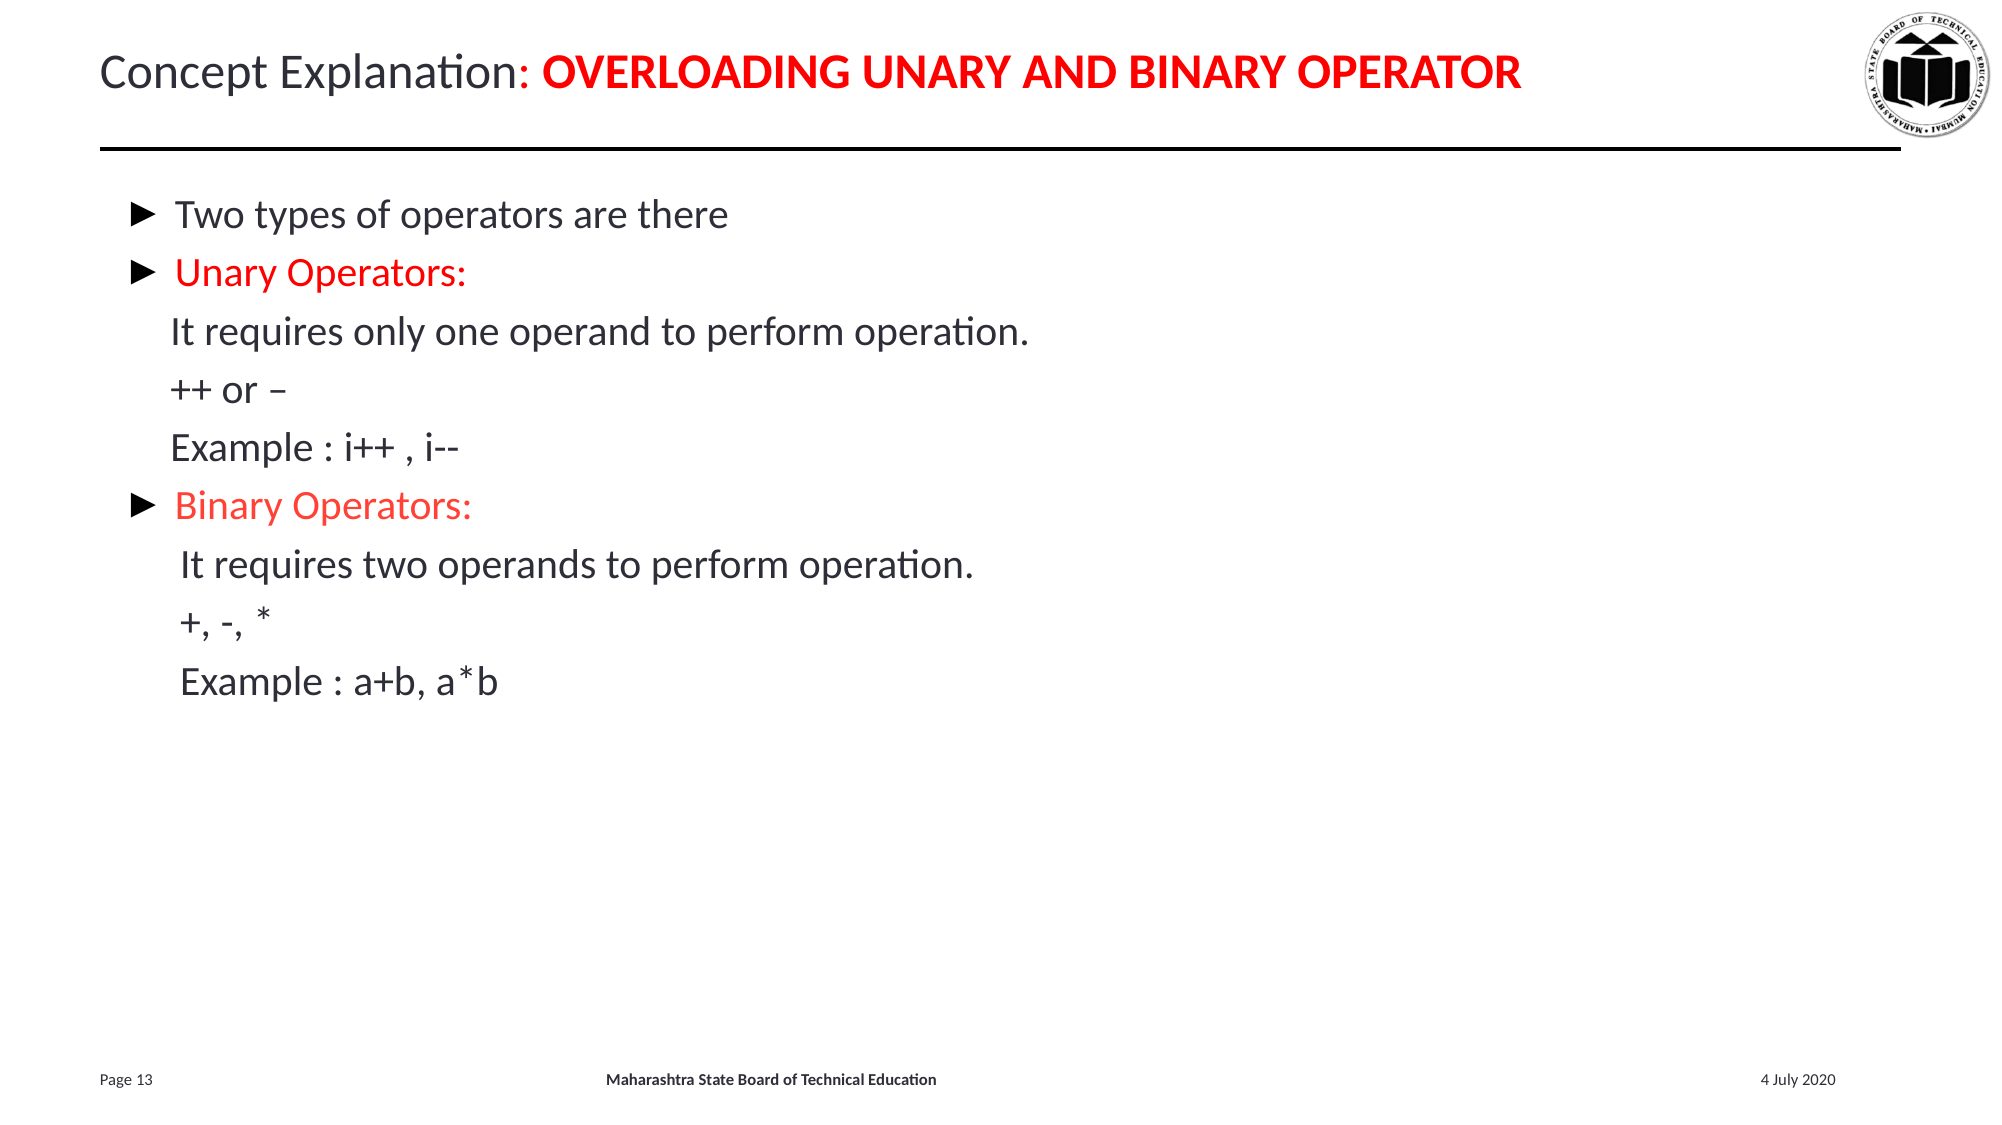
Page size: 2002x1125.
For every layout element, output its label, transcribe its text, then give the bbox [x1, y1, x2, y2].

list Two types of operators are there Unary Operators: It requires only one operand to perform operation. ++ or – Example : i++ , i-- Binary Operators: It requires two operands to perform operation. +, -, * Example : a+b, a*b [100, 186, 1901, 999]
title Concept Explanation: OVERLOADING UNARY AND BINARY OPERATOR [100, 48, 1901, 146]
picture [1852, 0, 2001, 149]
